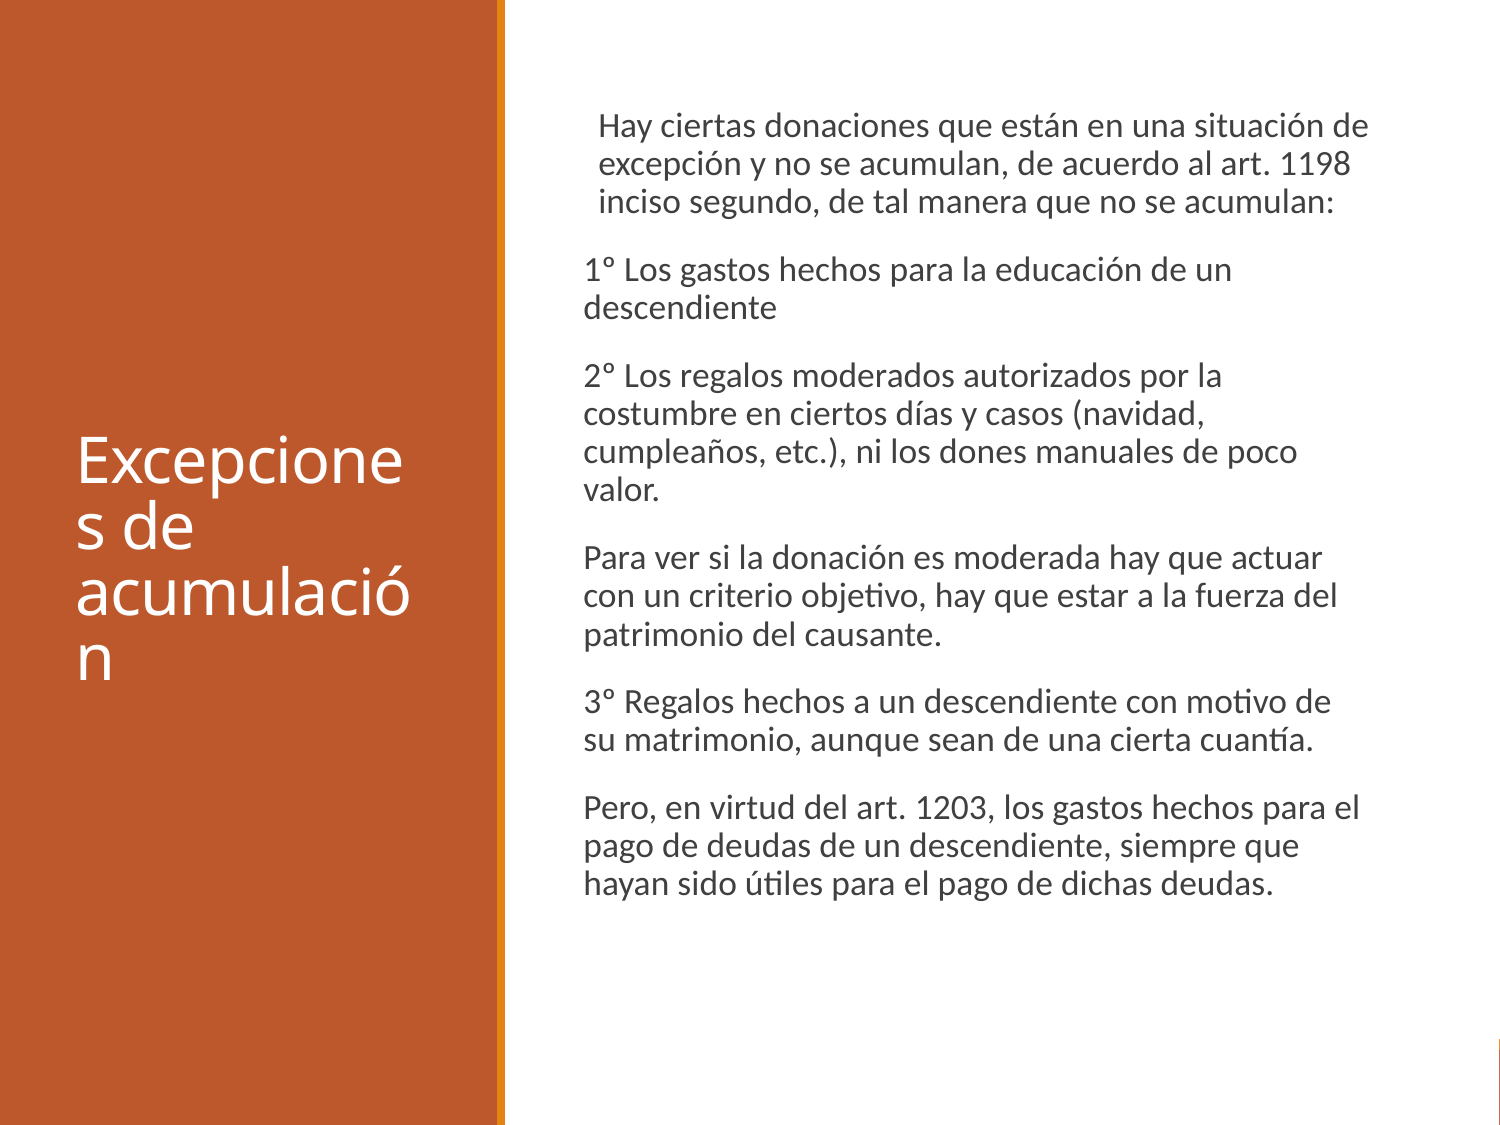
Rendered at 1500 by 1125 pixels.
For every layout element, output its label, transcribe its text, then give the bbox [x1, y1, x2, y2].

title Excepciones de acumulación [60, 99, 441, 1026]
text_box [0, 0, 496, 1125]
text_box [496, 0, 506, 1125]
text_box [506, 0, 1500, 1125]
list Hay ciertas donaciones que están en una situación de excepción y no se acumulan, de acuerdo al art. 1198 inciso segundo, de tal manera que no se acumulan: 1º Los gastos hechos para la educación de un descendiente 2º Los regalos moderados autorizados por la costumbre en ciertos días y casos (navidad, cumpleaños, etc.), ni los dones manuales de poco valor. Para ver si la donación es moderada hay que actuar con un criterio objetivo, hay que estar a la fuerza del patrimonio del causante. 3º Regalos hechos a un descendiente con motivo de su matrimonio, aunque sean de una cierta cuantía. Pero, en virtud del art. 1203, los gastos hechos para el pago de deudas de un descendiente, siempre que hayan sido útiles para el pago de dichas deudas. [583, 99, 1373, 1026]
